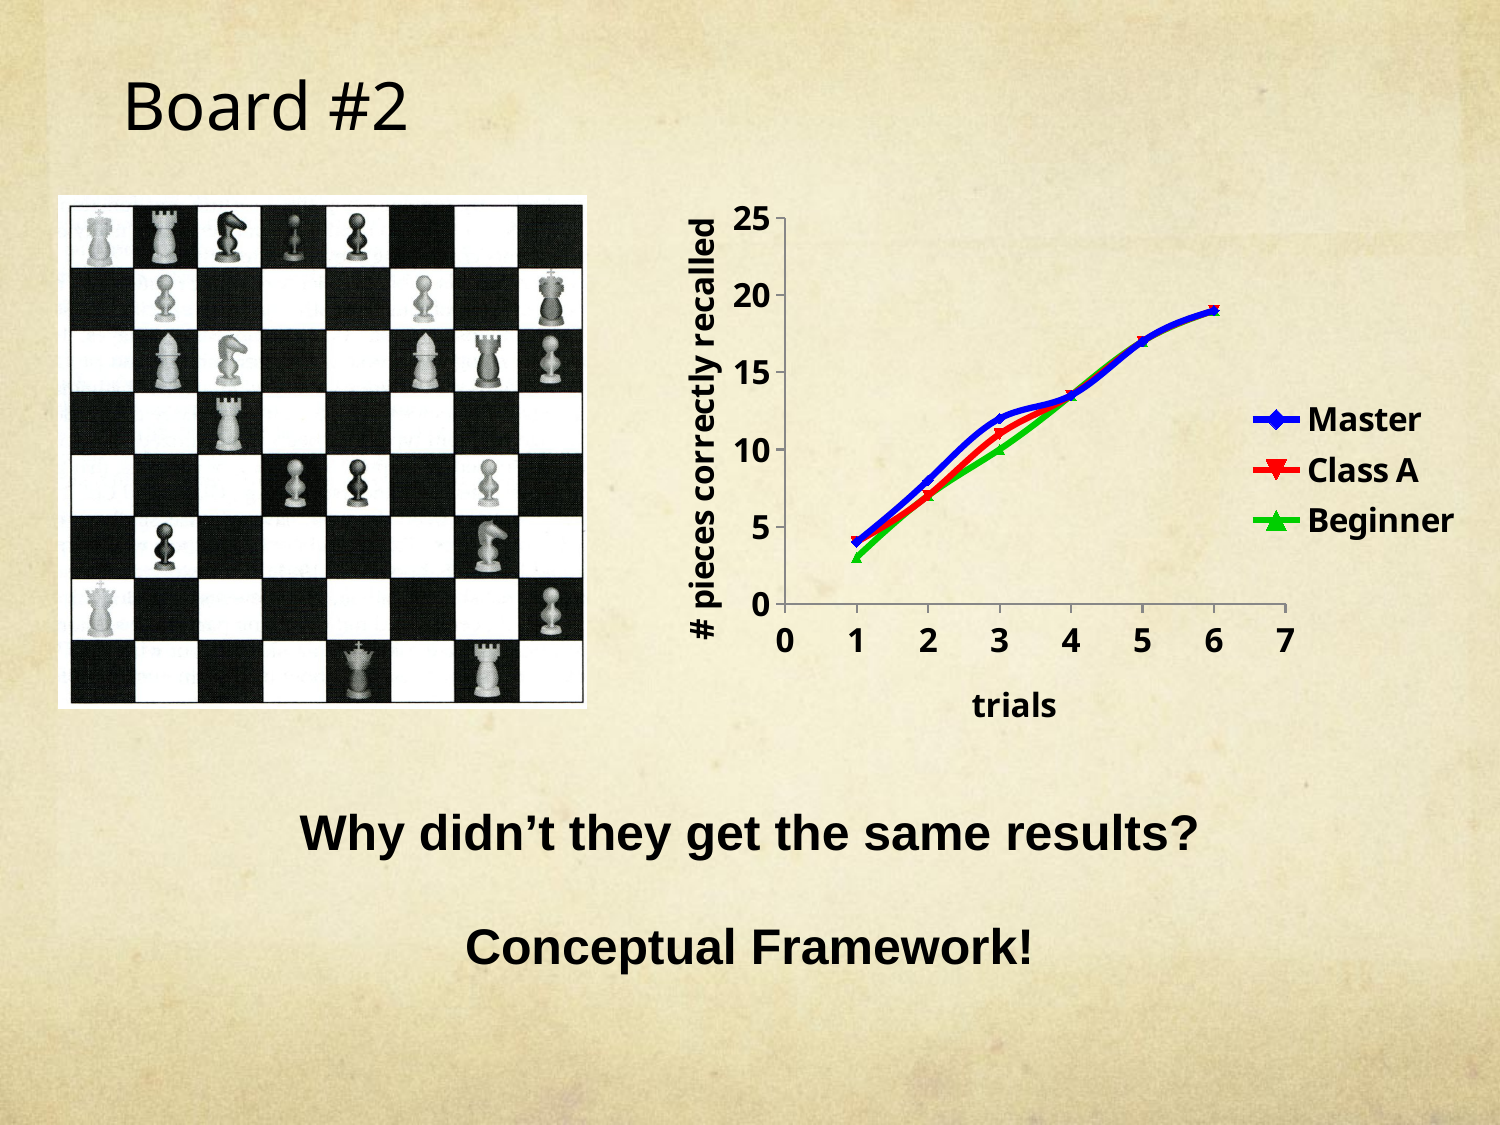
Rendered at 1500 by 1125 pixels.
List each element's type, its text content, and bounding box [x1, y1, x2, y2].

text_box Why didn’t they get the same results? [284, 792, 1216, 868]
chart [668, 194, 1480, 745]
text_box Board #2 [107, 56, 462, 151]
picture [0, 0, 1500, 1125]
text_box Conceptual Framework! [450, 906, 1050, 982]
